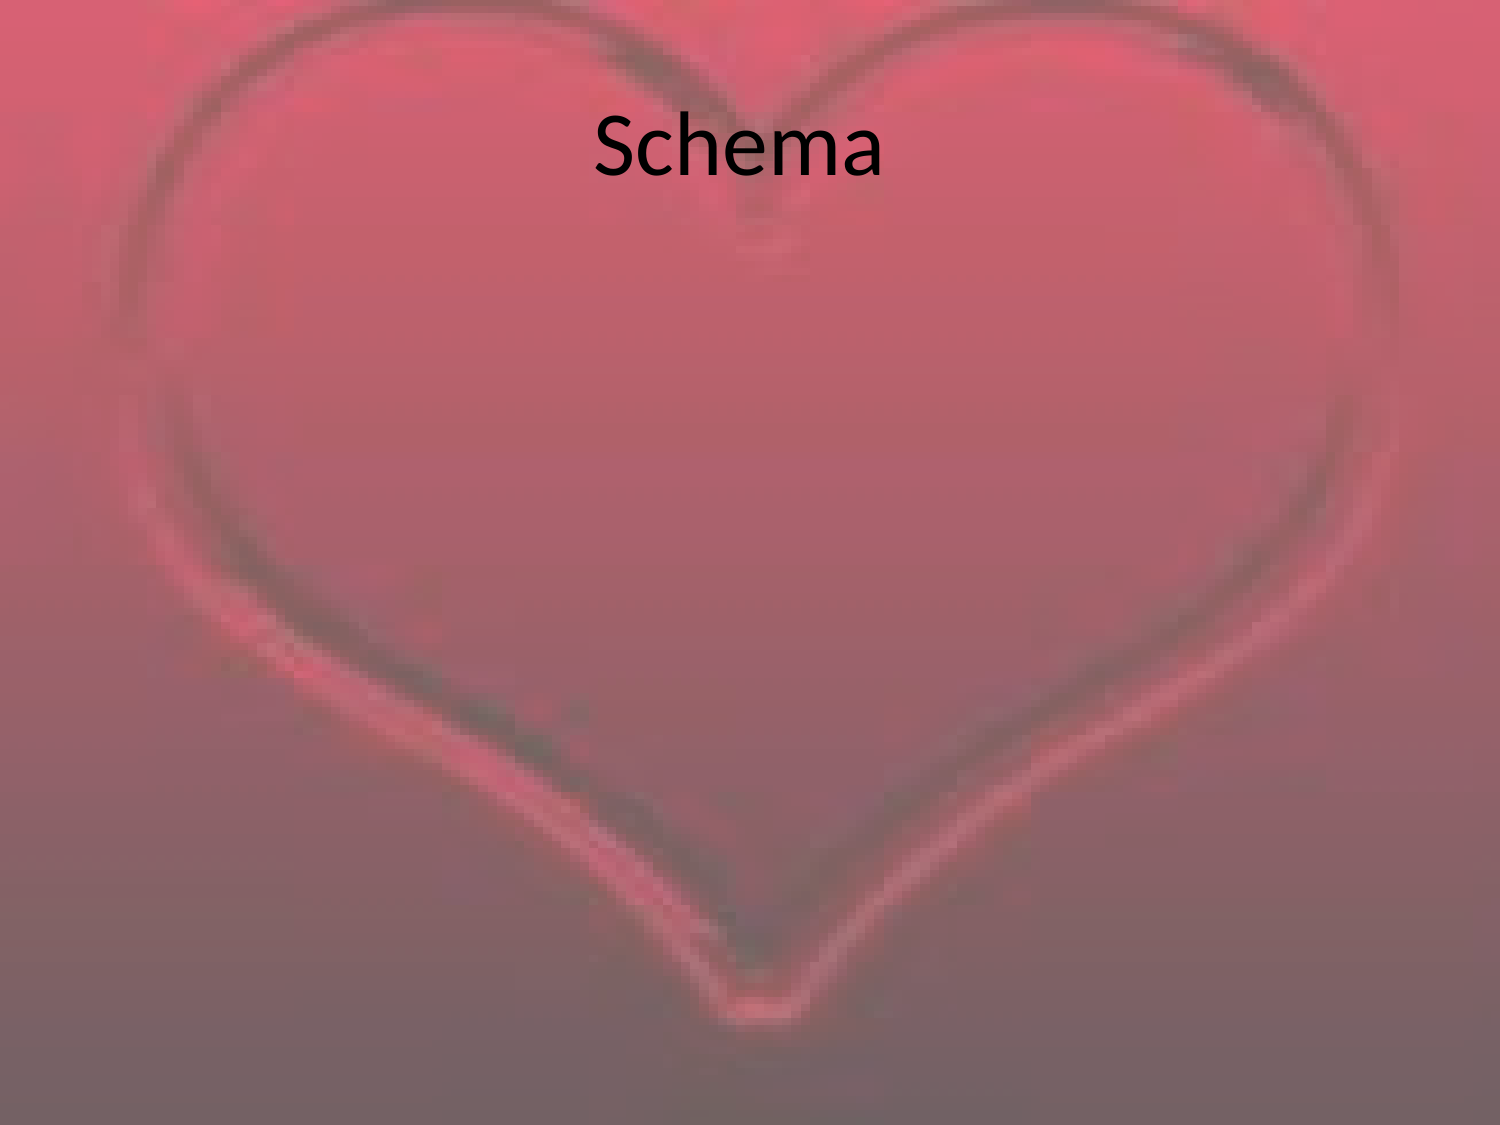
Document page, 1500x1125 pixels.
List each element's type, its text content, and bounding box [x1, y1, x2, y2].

title Schema [75, 45, 1425, 233]
